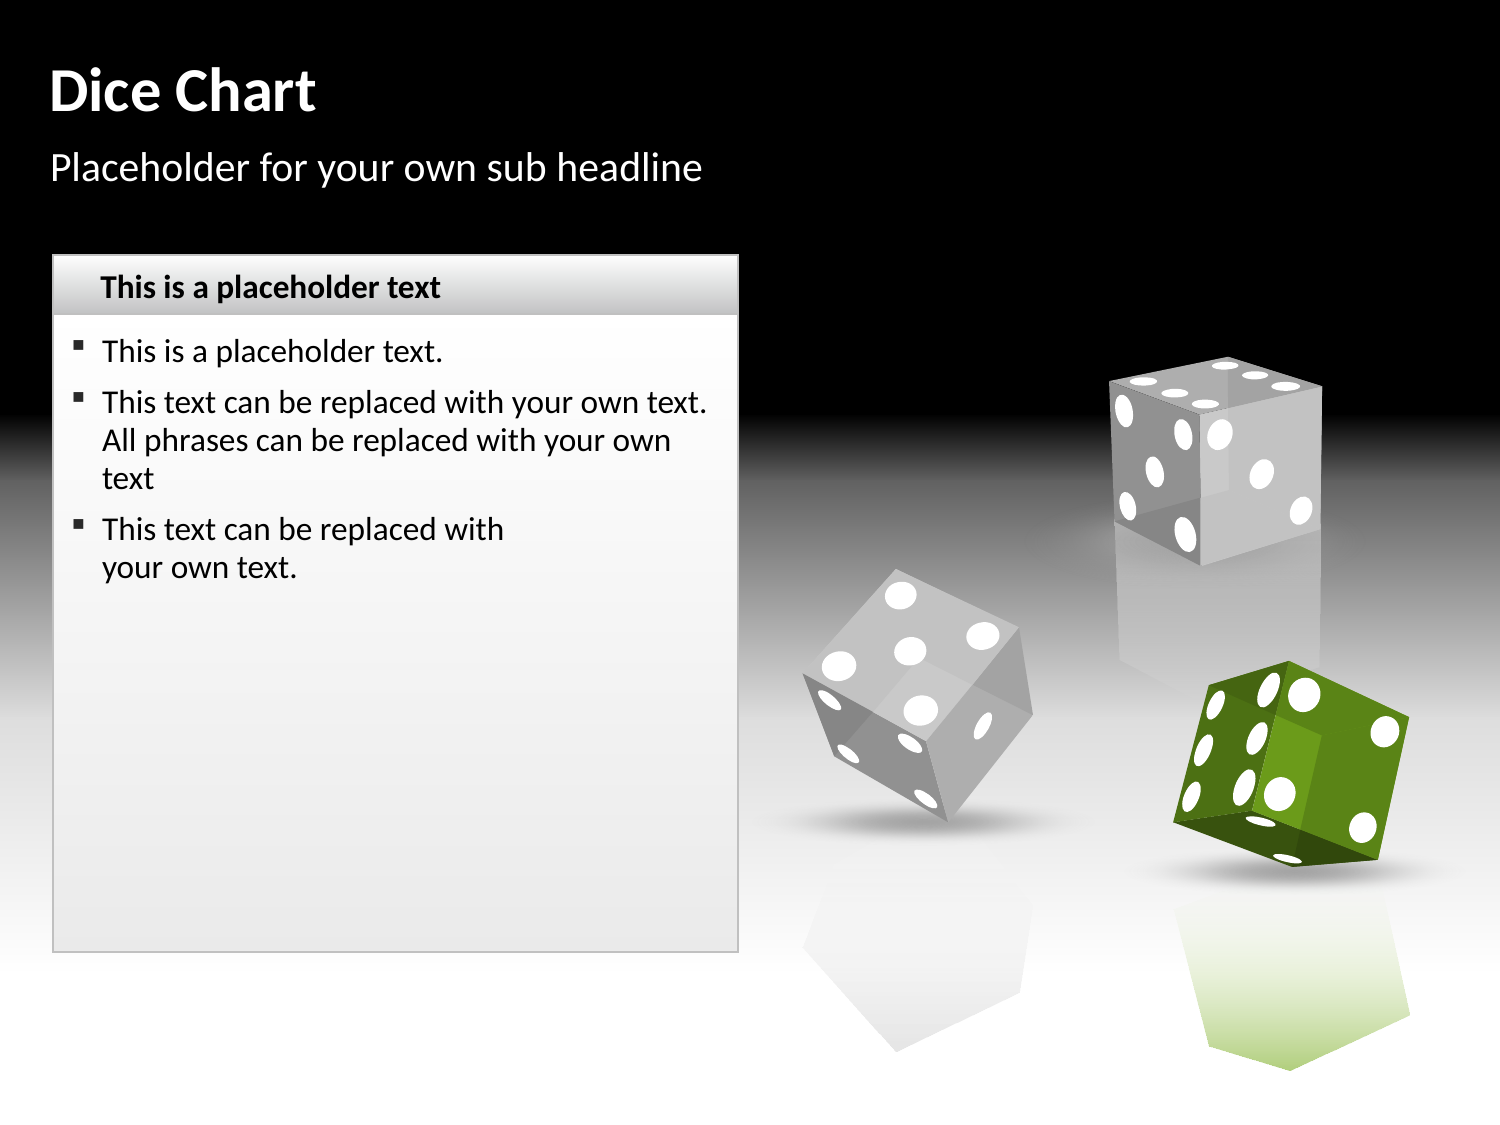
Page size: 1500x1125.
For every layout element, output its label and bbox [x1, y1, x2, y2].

text_box [1022, 356, 1368, 705]
text_box [0, 0, 1500, 975]
text_box [750, 568, 1096, 1052]
text_box [1121, 660, 1467, 1072]
